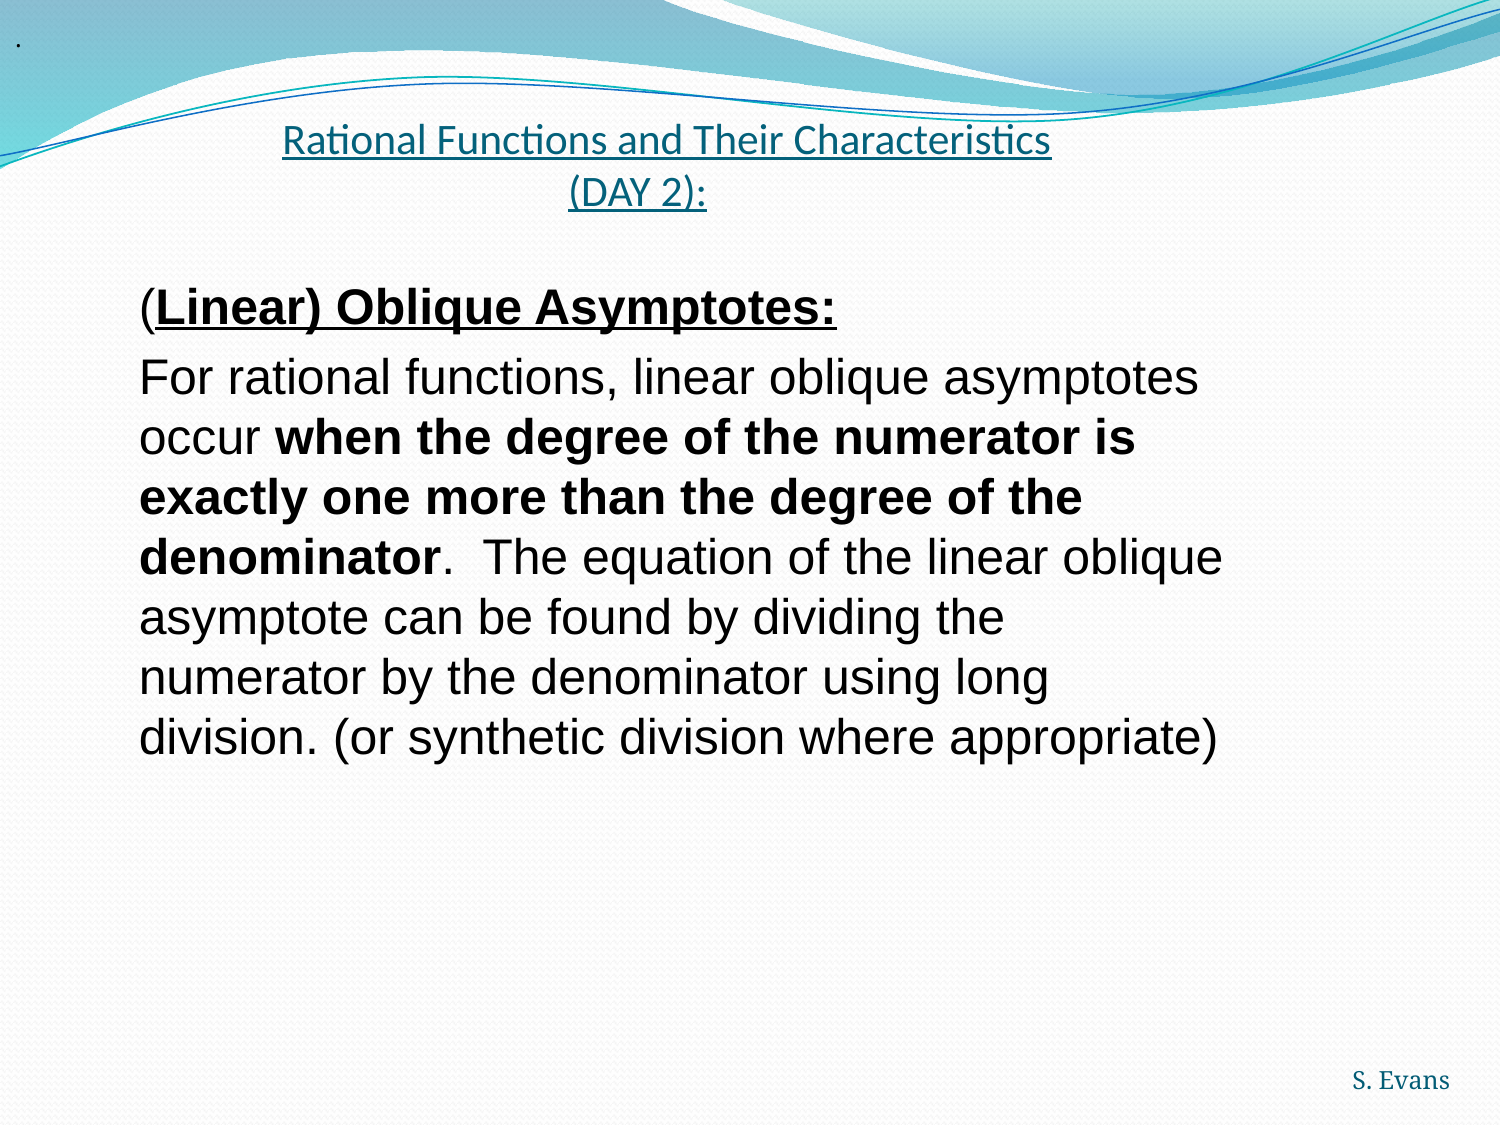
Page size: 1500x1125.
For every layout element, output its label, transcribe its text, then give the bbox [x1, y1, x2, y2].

text_box . [0, 14, 44, 60]
title Rational Functions and Their Characteristics (DAY 2): [194, 101, 1081, 267]
footer S. Evans [1352, 1035, 1453, 1095]
list (Linear) Oblique Asymptotes: For rational functions, linear oblique asymptotes occur when the degree of the numerator is exactly one more than the degree of the denominator. The equation of the linear oblique asymptote can be found by dividing the numerator by the denominator using long division. (or synthetic division where appropriate) [123, 267, 1247, 1071]
